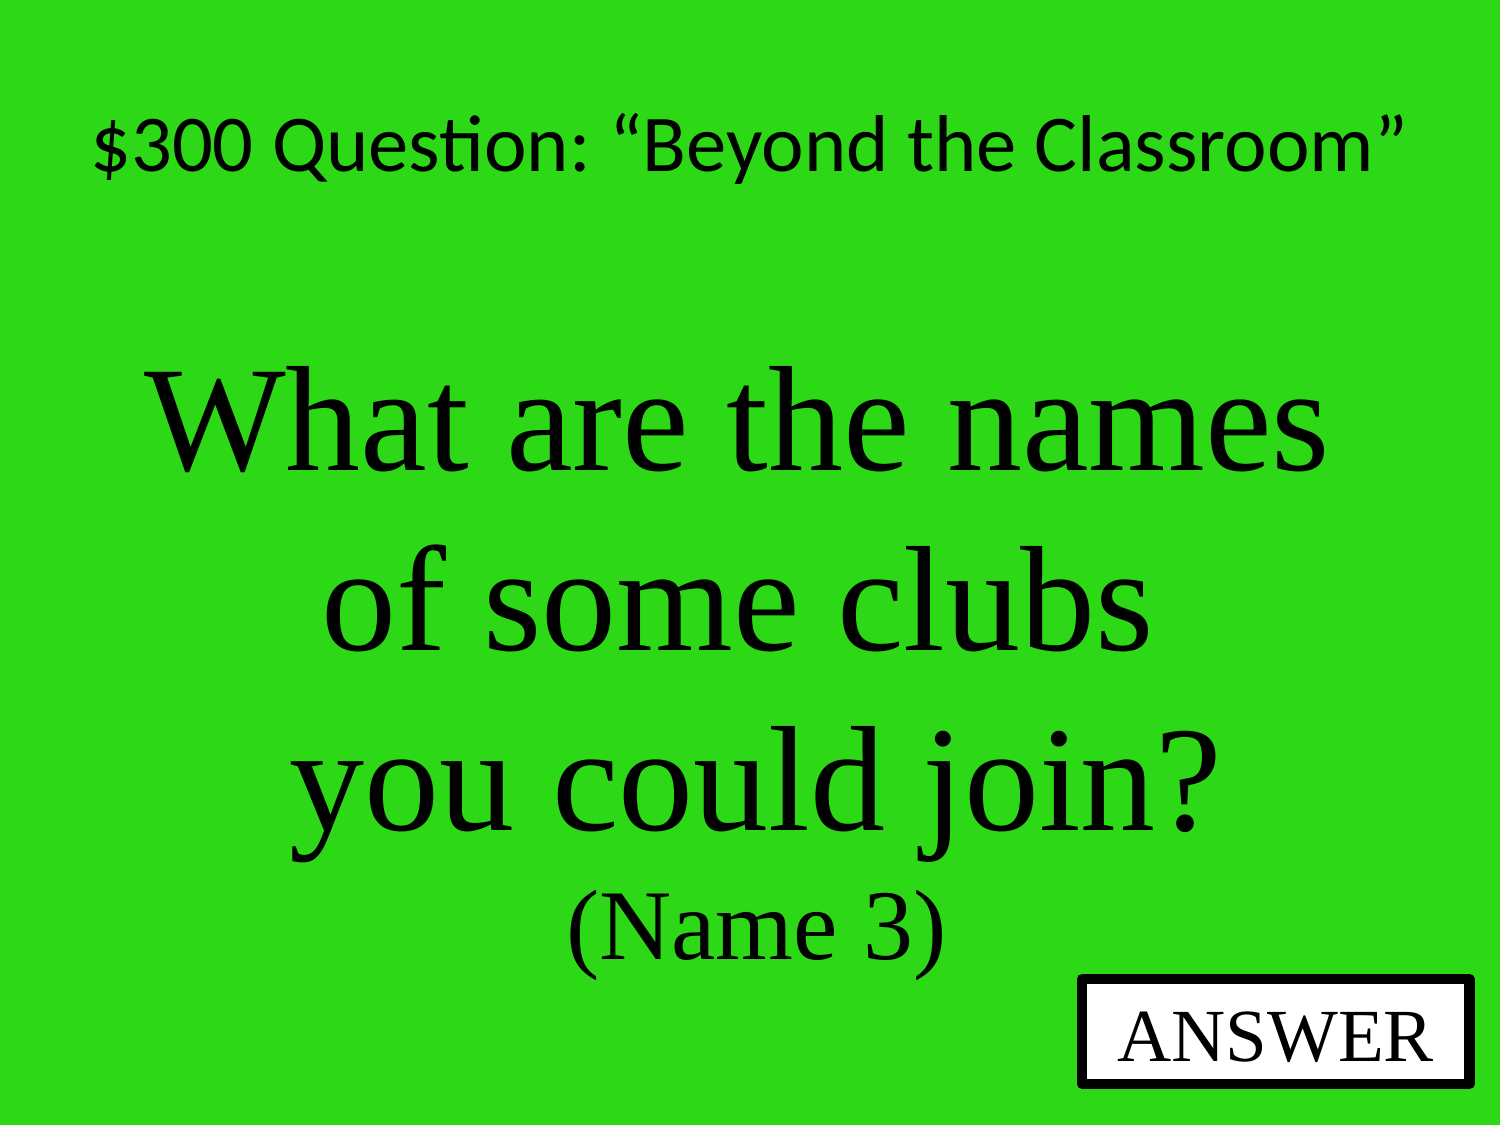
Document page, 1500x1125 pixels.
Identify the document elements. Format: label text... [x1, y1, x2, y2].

text_box ANSWER [1082, 979, 1470, 1084]
text_box What are the names of some clubs you could join? (Name 3) [49, 312, 1463, 988]
title $300 Question: “Beyond the Classroom” [37, 45, 1463, 233]
